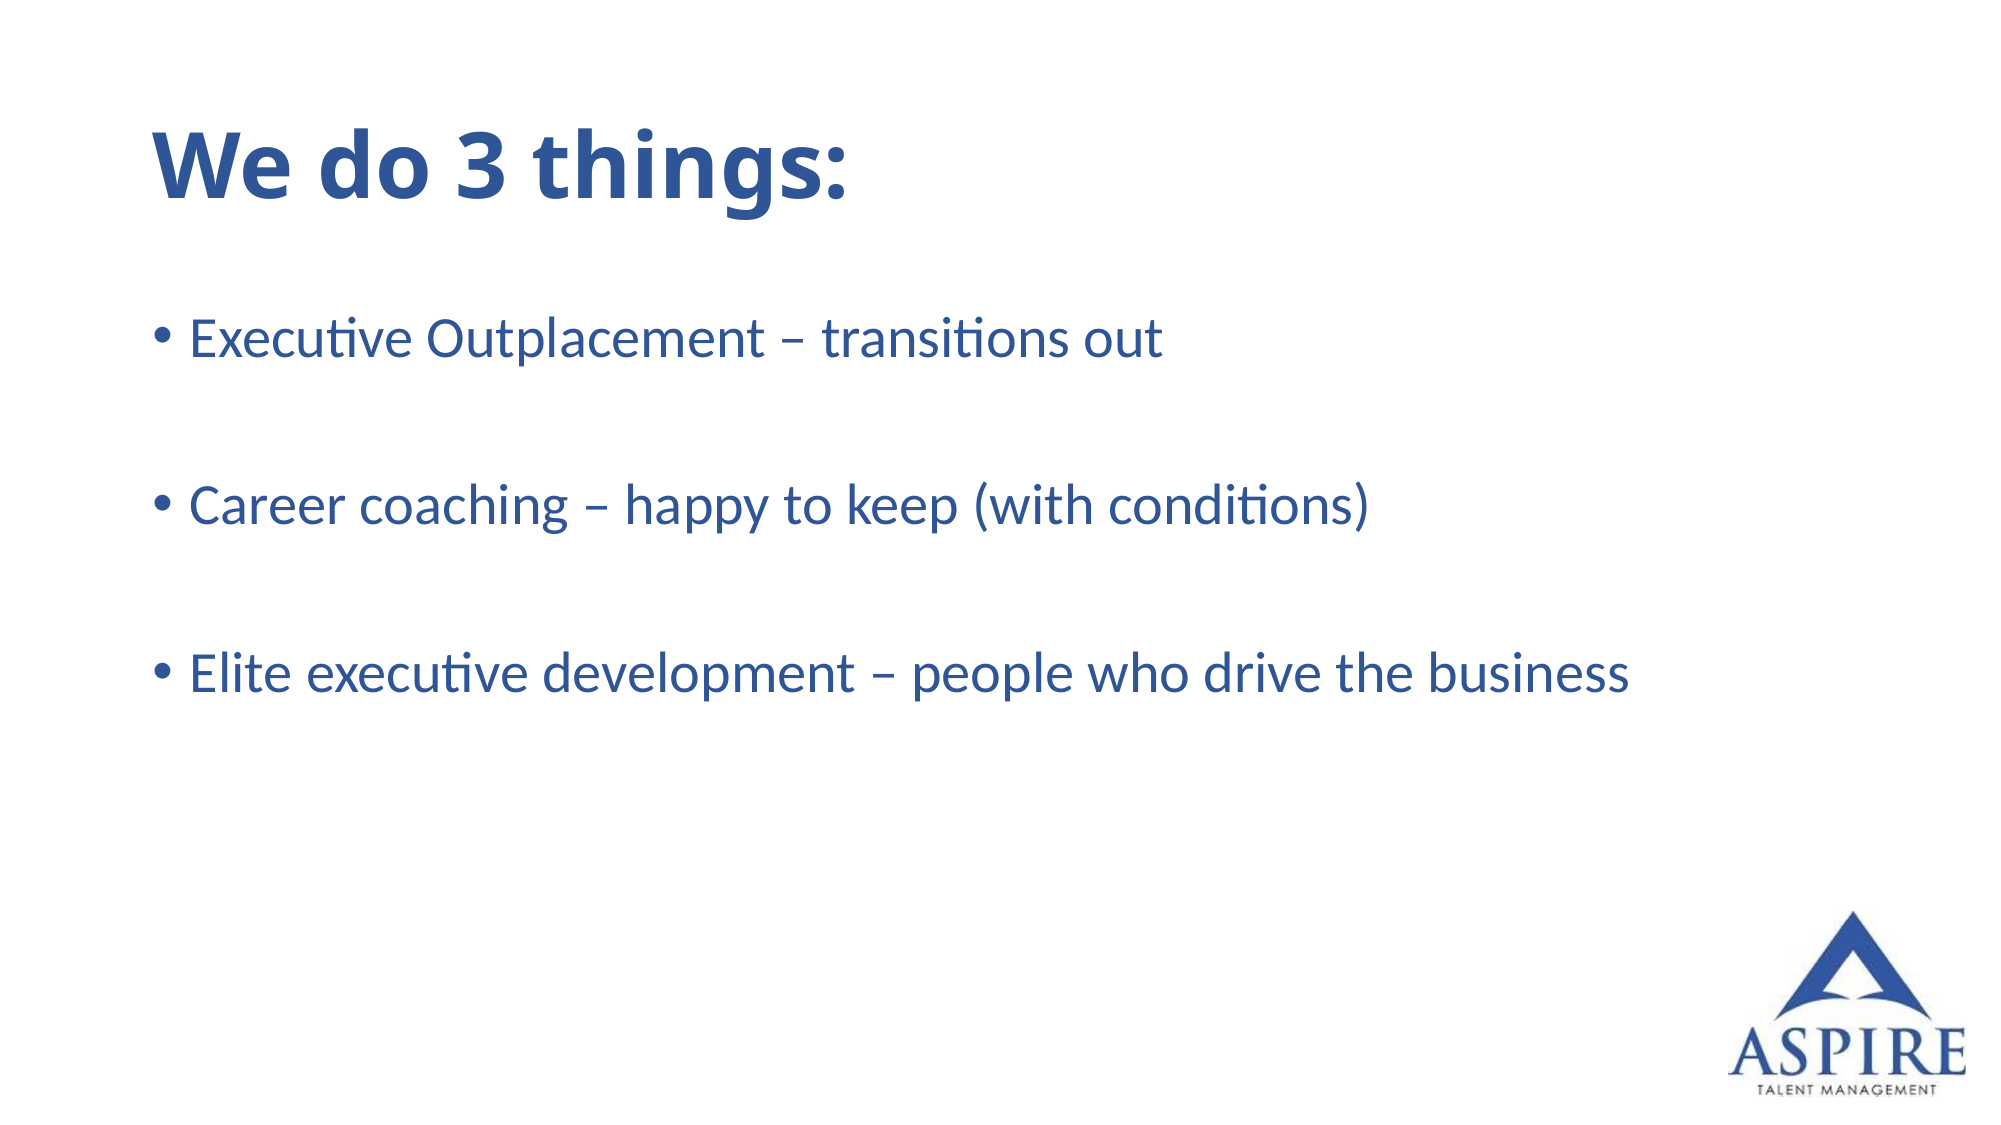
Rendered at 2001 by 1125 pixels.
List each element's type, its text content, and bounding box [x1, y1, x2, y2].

picture [1728, 911, 1966, 1097]
title We do 3 things: [137, 59, 1863, 278]
list Executive Outplacement – transitions out Career coaching – happy to keep (with conditions) Elite executive development – people who drive the business [137, 299, 1863, 1014]
